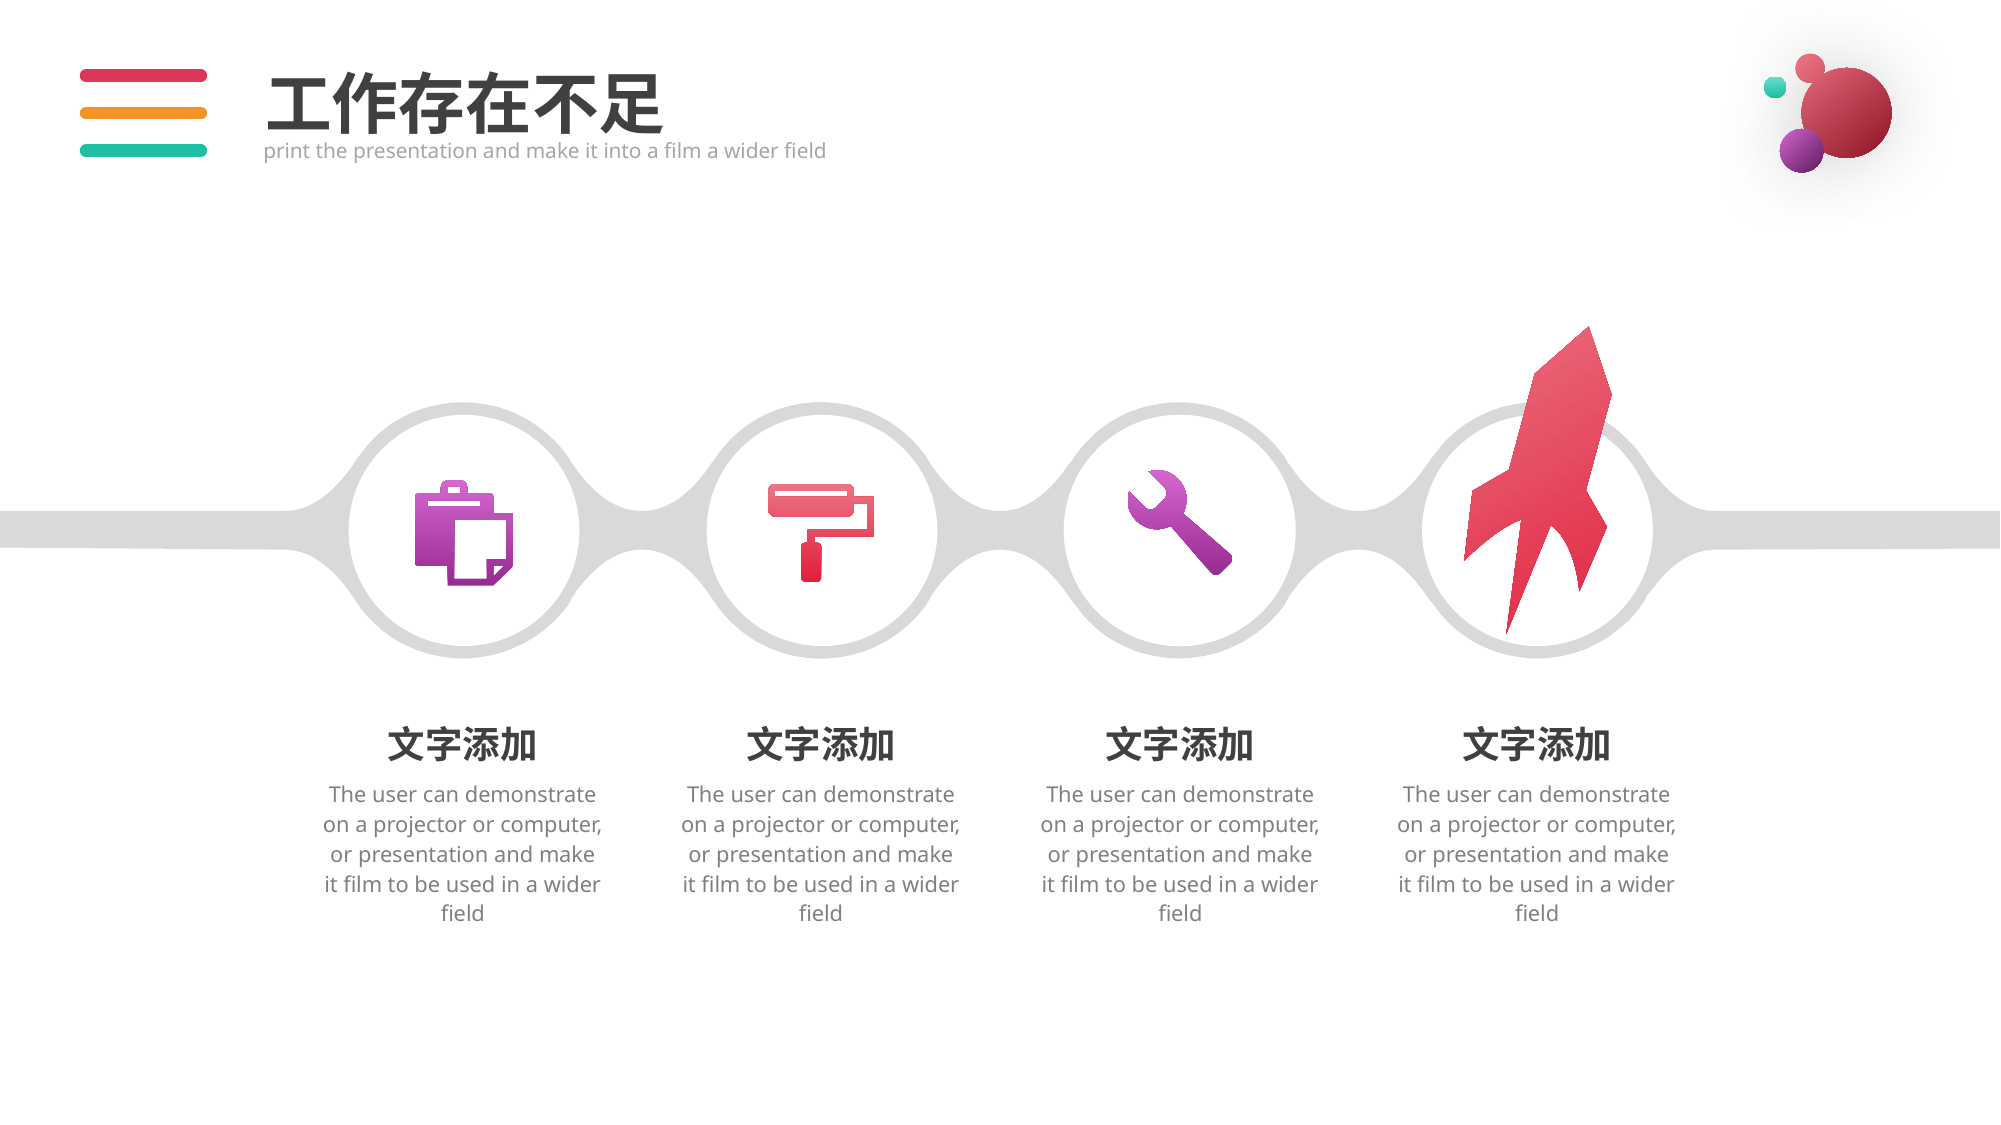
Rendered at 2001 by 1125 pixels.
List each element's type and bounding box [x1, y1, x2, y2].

text_box [646, 713, 997, 934]
text_box [0, 367, 2000, 659]
text_box [1005, 713, 1356, 934]
text_box [1764, 53, 1892, 173]
text_box [287, 713, 638, 934]
text_box [86, 75, 201, 151]
text_box [1362, 713, 1713, 934]
text_box [248, 54, 899, 171]
